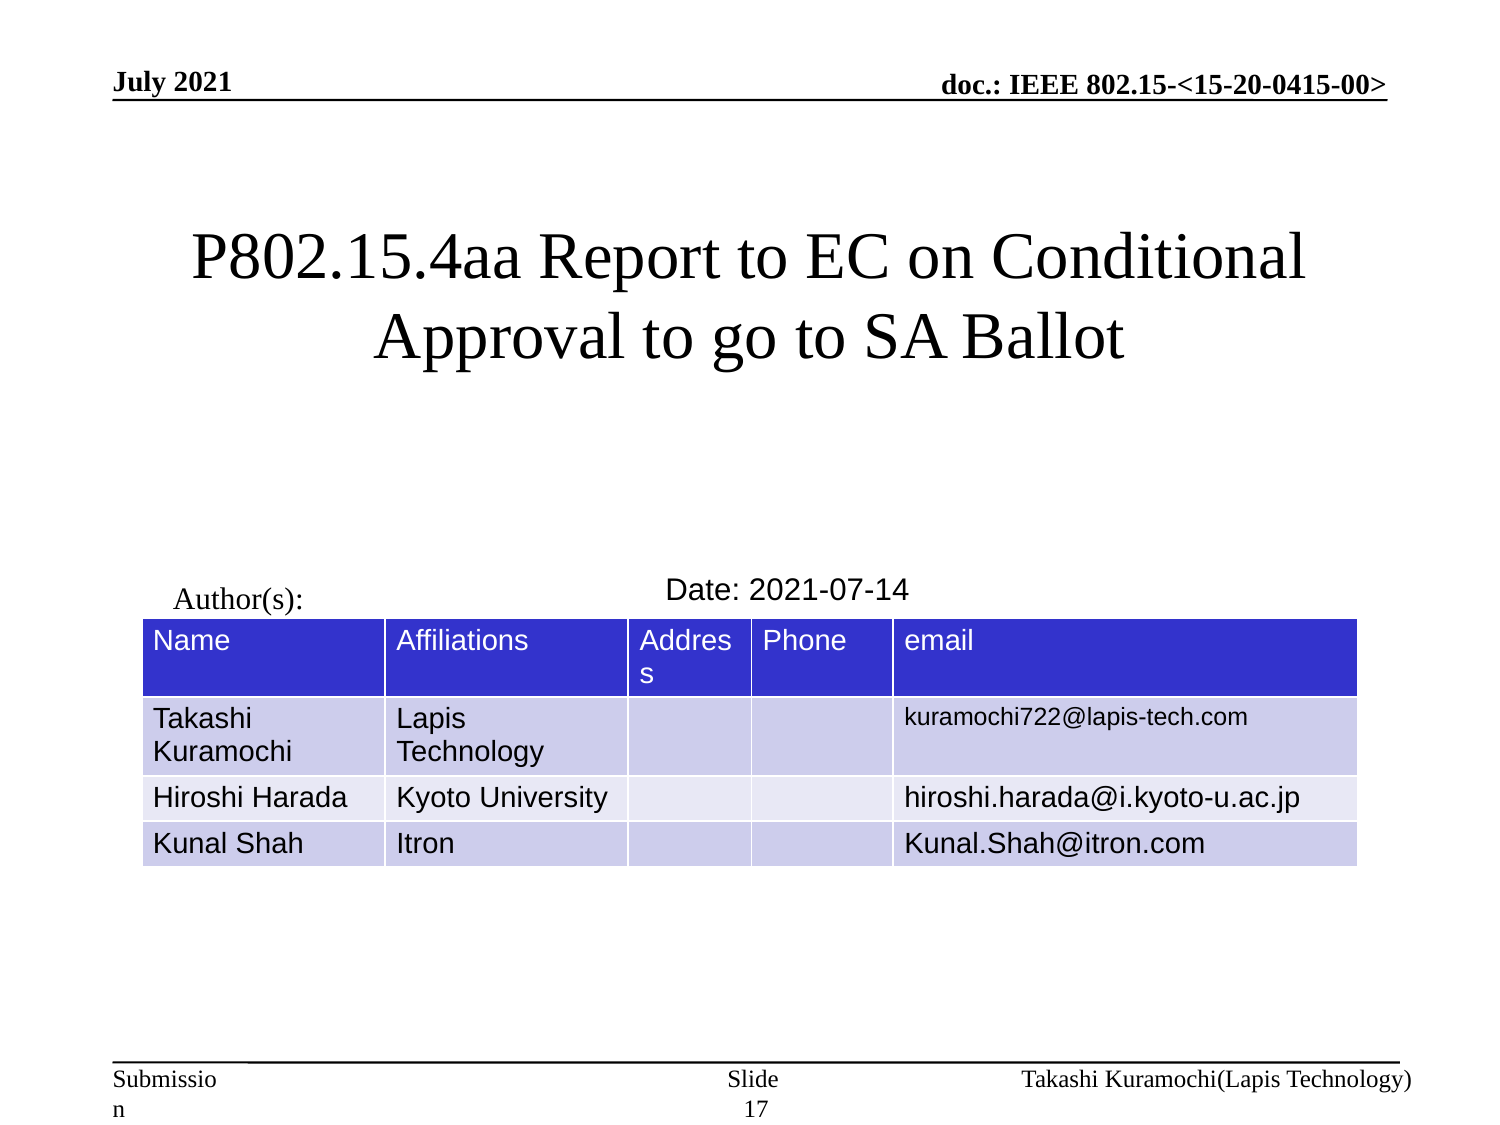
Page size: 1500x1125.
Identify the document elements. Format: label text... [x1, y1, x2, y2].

slide_number Slide 17 [720, 1062, 792, 1093]
footer Takashi Kuramochi(Lapis Technology) [900, 1062, 1413, 1093]
table_cell Kyoto University [386, 777, 627, 820]
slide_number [112, 62, 375, 98]
table_cell hiroshi.harada@i.kyoto-u.ac.jp [894, 777, 1357, 820]
table_header Phone [752, 619, 892, 696]
table_cell kuramochi722@lapis-tech.com [894, 698, 1357, 775]
title P802.15.4aa Report to EC on Conditional Approval to go to SA Ballot [112, 177, 1388, 380]
table_header Name [143, 619, 384, 696]
table_cell Hiroshi Harada [143, 777, 384, 820]
table_header Affiliations [386, 619, 627, 696]
table_cell Kunal Shah [143, 822, 384, 866]
subtitle Date: 2021-07-14 [262, 561, 1313, 617]
table_header email [894, 619, 1357, 696]
table_header Address [629, 619, 751, 696]
text_box Author(s): [161, 572, 340, 617]
table_cell Kunal.Shah@itron.com [894, 822, 1357, 866]
table_cell [629, 822, 751, 866]
table_cell Lapis Technology [386, 698, 627, 775]
table_cell [752, 777, 892, 820]
table_cell Takashi Kuramochi [143, 698, 384, 775]
table_cell [629, 698, 751, 775]
table_cell Itron [386, 822, 627, 866]
table_cell [752, 822, 892, 866]
table_cell [629, 777, 751, 820]
table_cell [752, 698, 892, 775]
